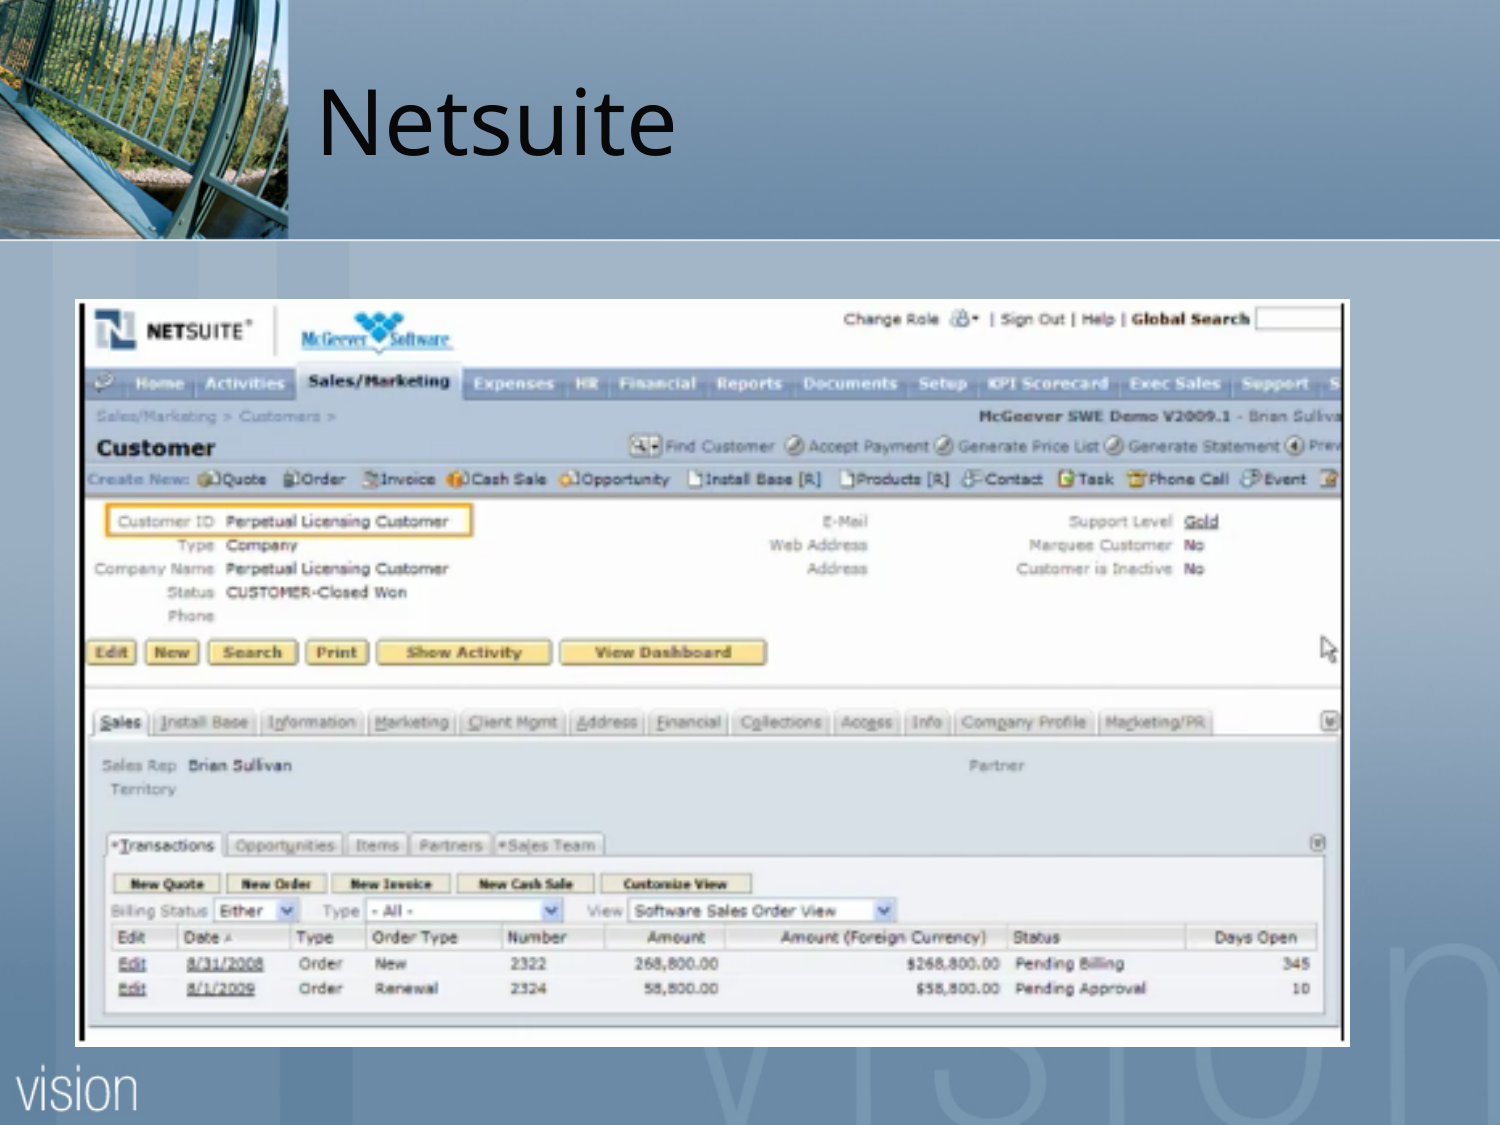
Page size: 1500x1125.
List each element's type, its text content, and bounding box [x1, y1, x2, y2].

picture [0, 0, 1500, 1125]
title Netsuite [299, 30, 1462, 207]
